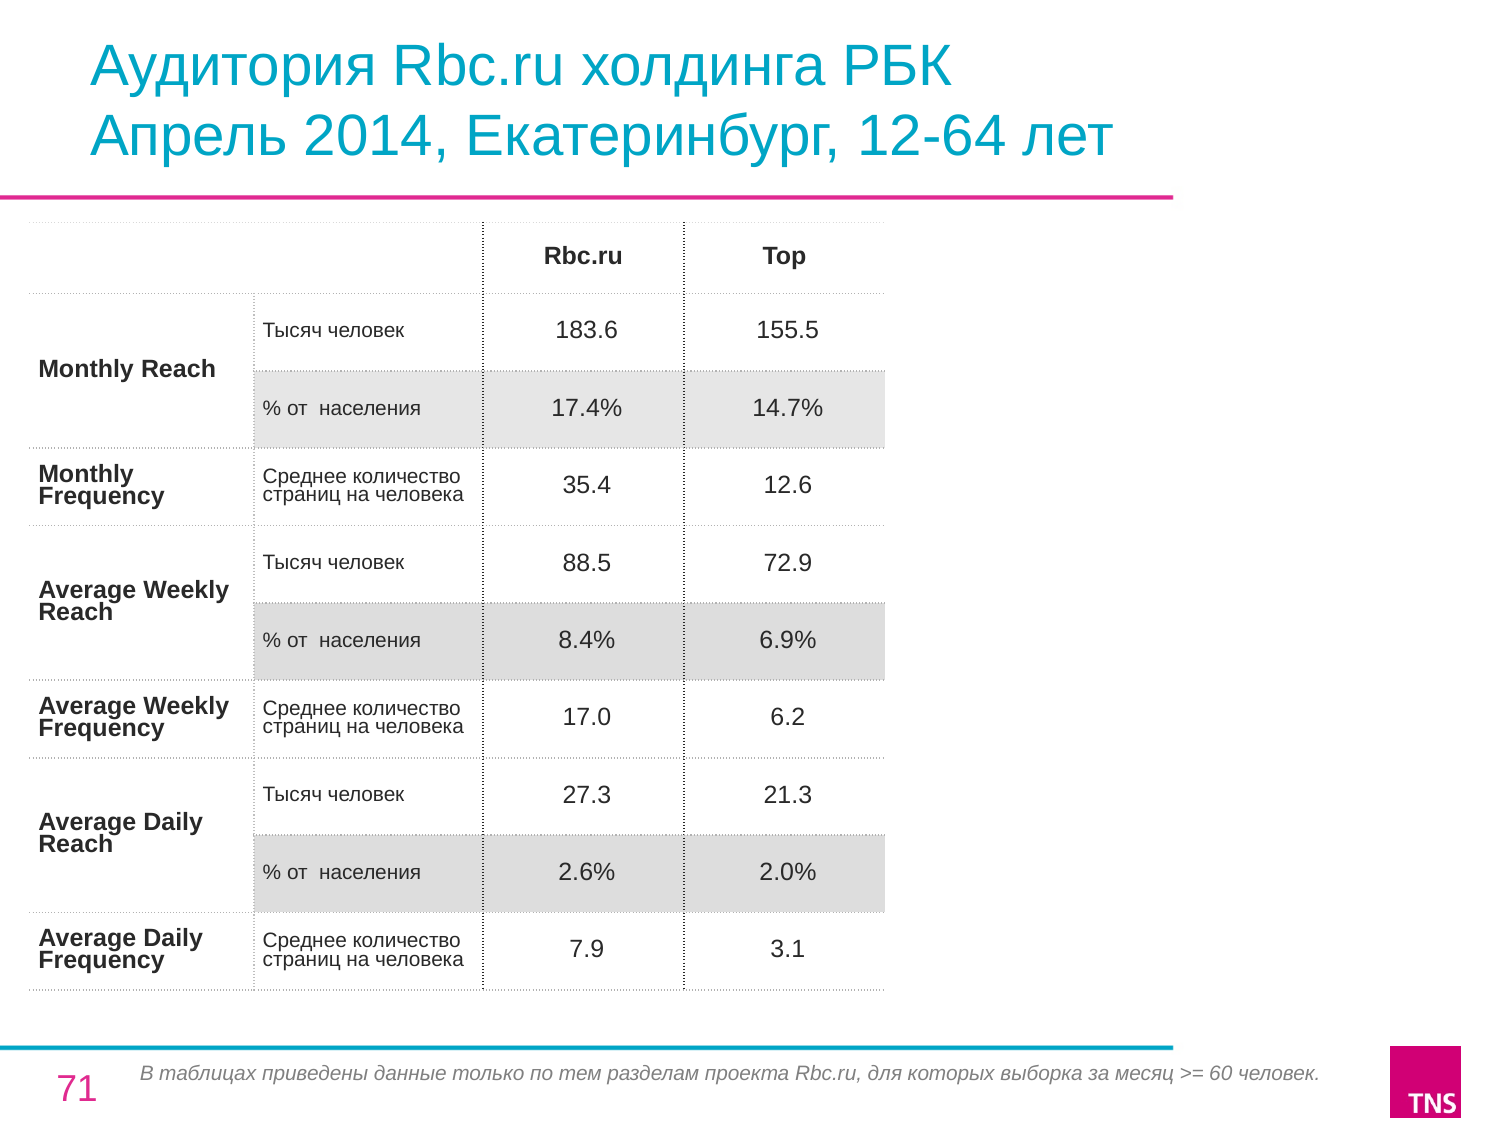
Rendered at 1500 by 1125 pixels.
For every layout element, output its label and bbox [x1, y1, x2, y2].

table_header [29, 223, 885, 294]
title [74, 8, 1476, 187]
text_box [124, 1052, 1463, 1092]
picture [0, 0, 1500, 1125]
slide_number [40, 1055, 392, 1125]
table_cell [29, 294, 885, 990]
